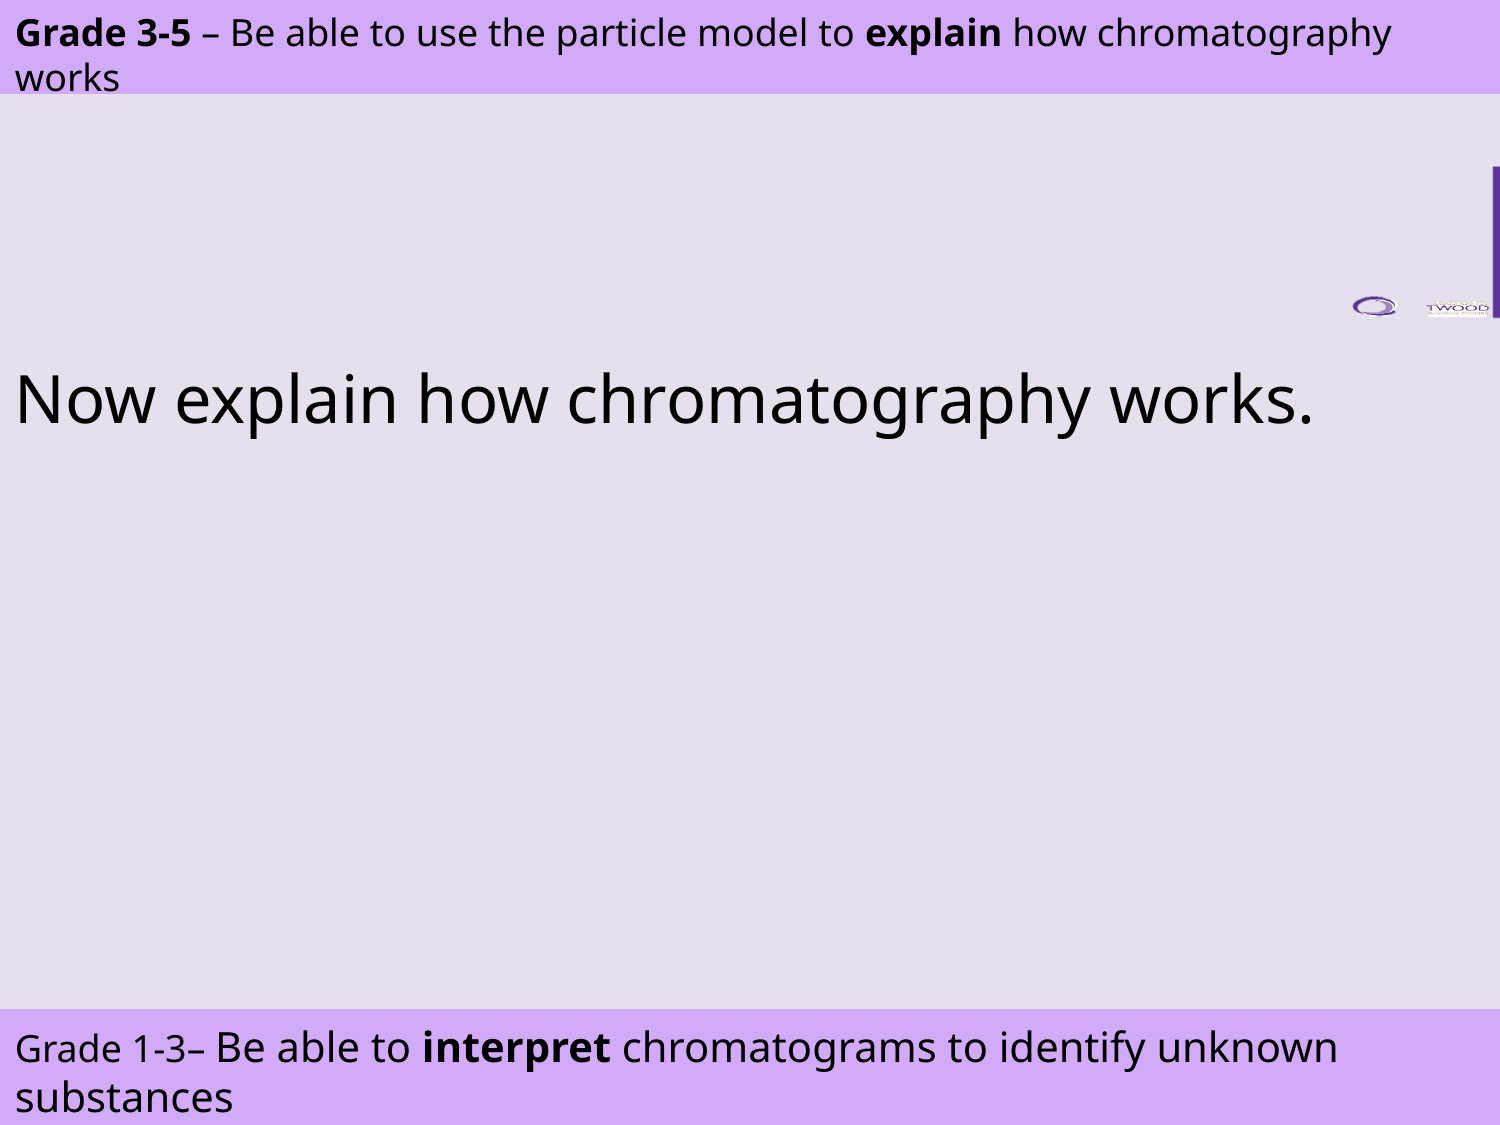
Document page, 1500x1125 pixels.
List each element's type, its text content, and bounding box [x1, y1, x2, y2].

text_box Grade 1-3– Be able to interpret chromatograms to identify unknown substances [0, 1013, 1500, 1125]
picture [990, 160, 1500, 319]
text_box Grade 3-5 – Be able to use the particle model to explain how chromatography works [0, 1, 1500, 307]
text_box [0, 307, 1500, 1011]
